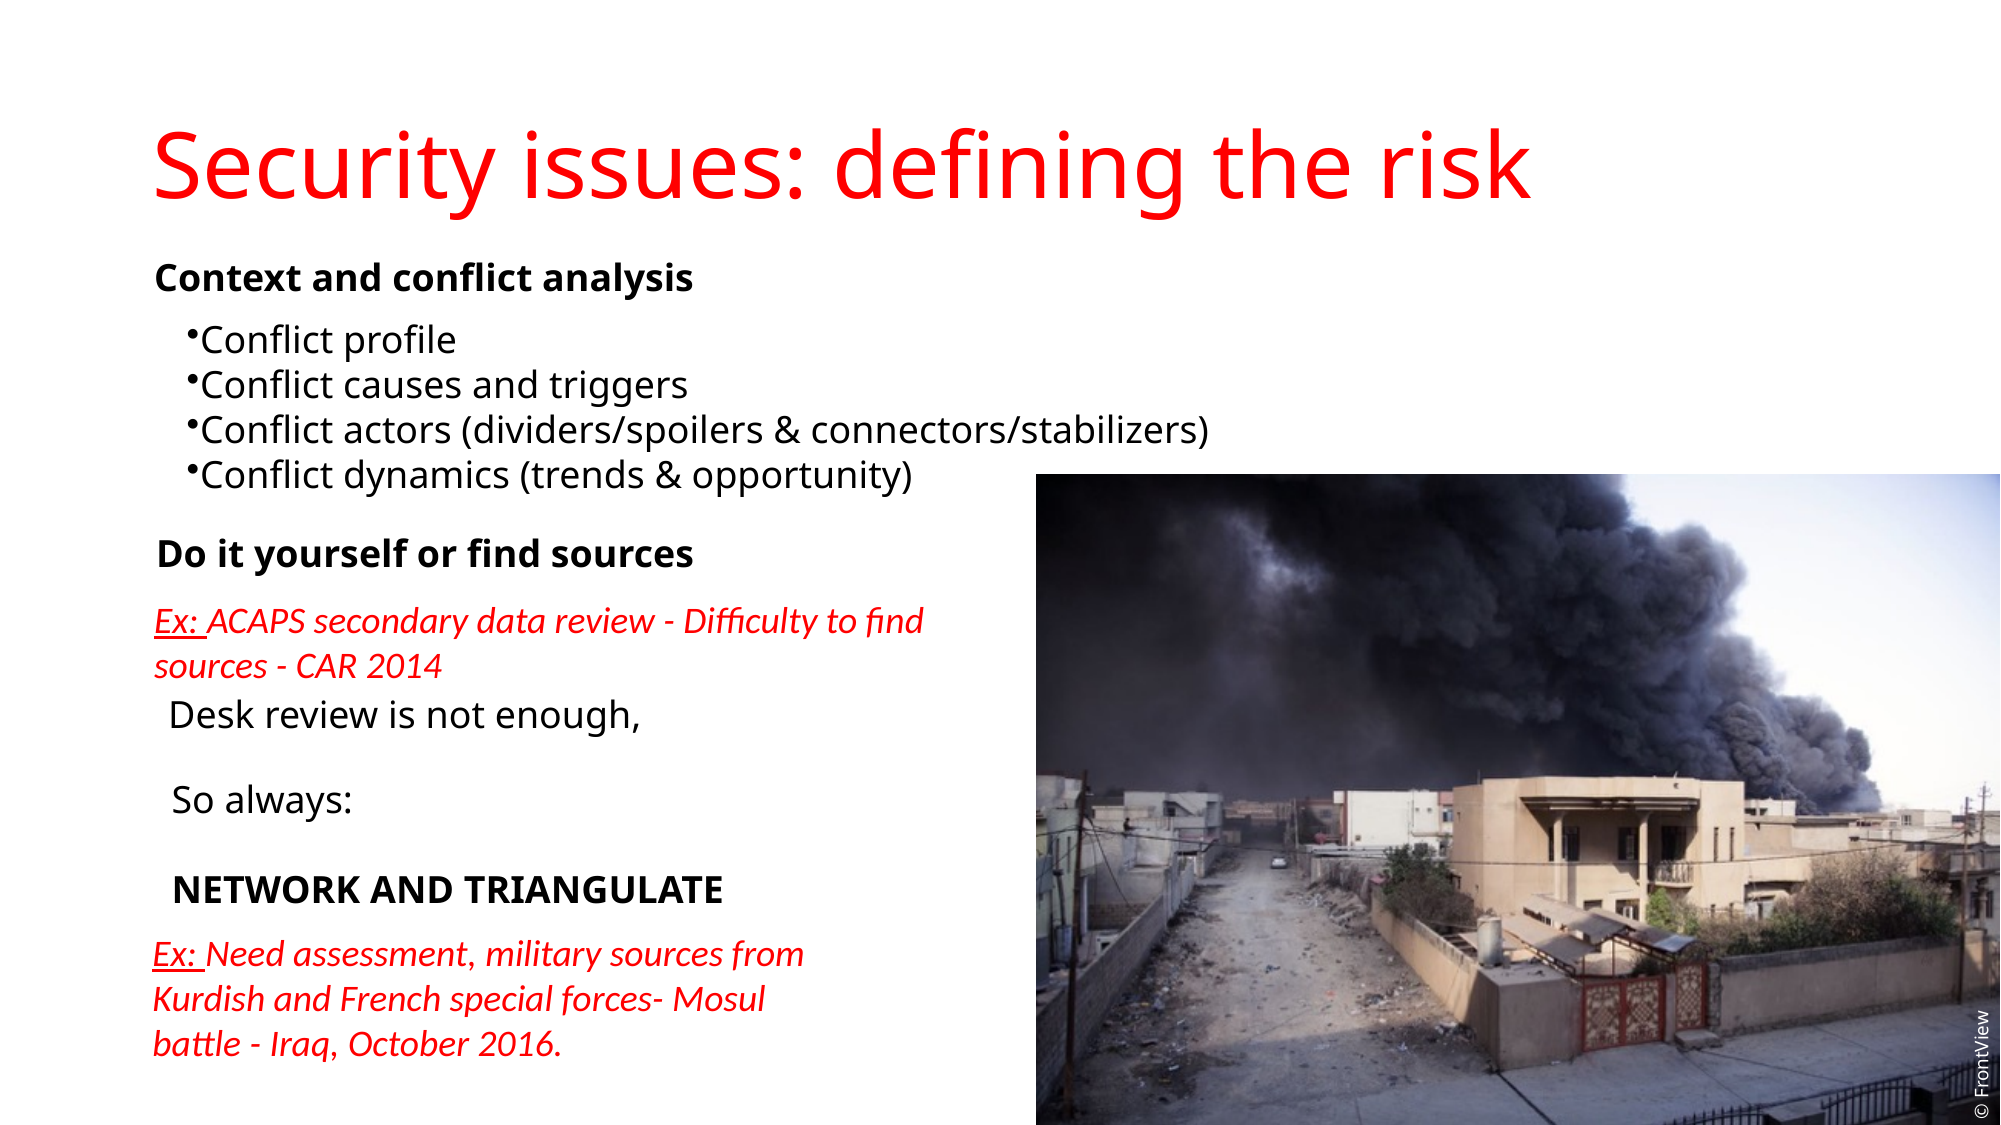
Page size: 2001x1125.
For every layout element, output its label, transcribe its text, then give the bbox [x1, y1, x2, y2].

text_box Do it yourself or find sources [141, 522, 710, 582]
text_box Ex: Need assessment, military sources from Kurdish and French special forces- Mosul battle - Iraq, October 2016. [137, 921, 853, 1072]
text_box Desk review is not enough, [153, 683, 657, 744]
picture [1036, 474, 2000, 1125]
text_box Ex: ACAPS secondary data review - Difficulty to find sources - CAR 2014 [139, 588, 977, 694]
title Security issues: defining the risk [137, 59, 1863, 278]
text_box So always: NETWORK AND TRIANGULATE [156, 768, 750, 919]
text_box Context and conflict analysis [139, 246, 710, 307]
text_box Conflict profile Conflict causes and triggers Conflict actors (dividers/spoilers & connectors/stabilizers) Conflict dynamics (trends & opportunity) [171, 308, 1226, 504]
